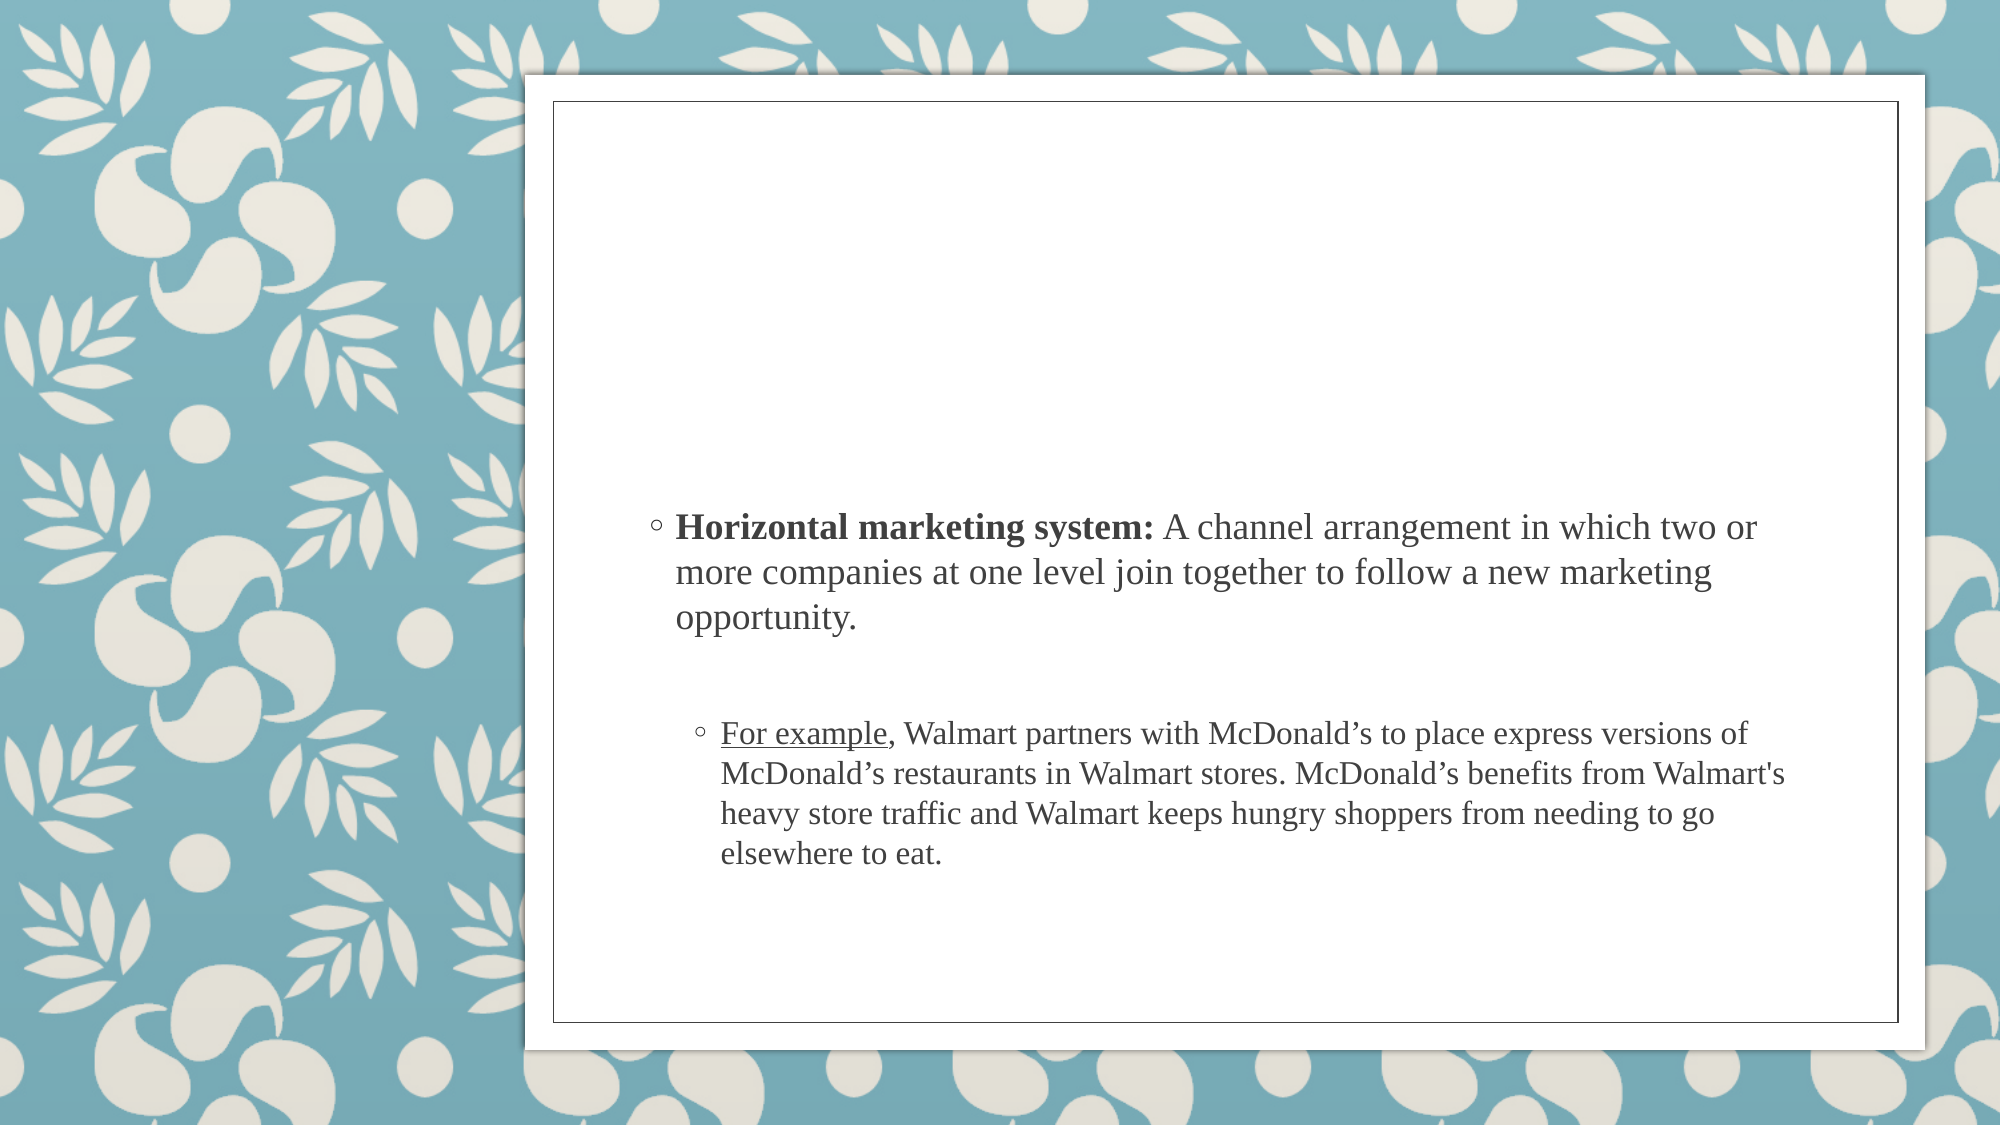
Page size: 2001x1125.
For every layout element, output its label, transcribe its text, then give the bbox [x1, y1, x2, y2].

text_box [0, 0, 2000, 1125]
text_box [525, 74, 1925, 1050]
text_box [553, 101, 1899, 1023]
list Horizontal marketing system: A channel arrangement in which two or more companies at one level join together to follow a new marketing opportunity. For example, Walmart partners with McDonald’s to place express versions of McDonald’s restaurants in Walmart stores. McDonald’s benefits from Walmart's heavy store traffic and Walmart keeps hungry shoppers from needing to go elsewhere to eat. [630, 430, 1820, 945]
